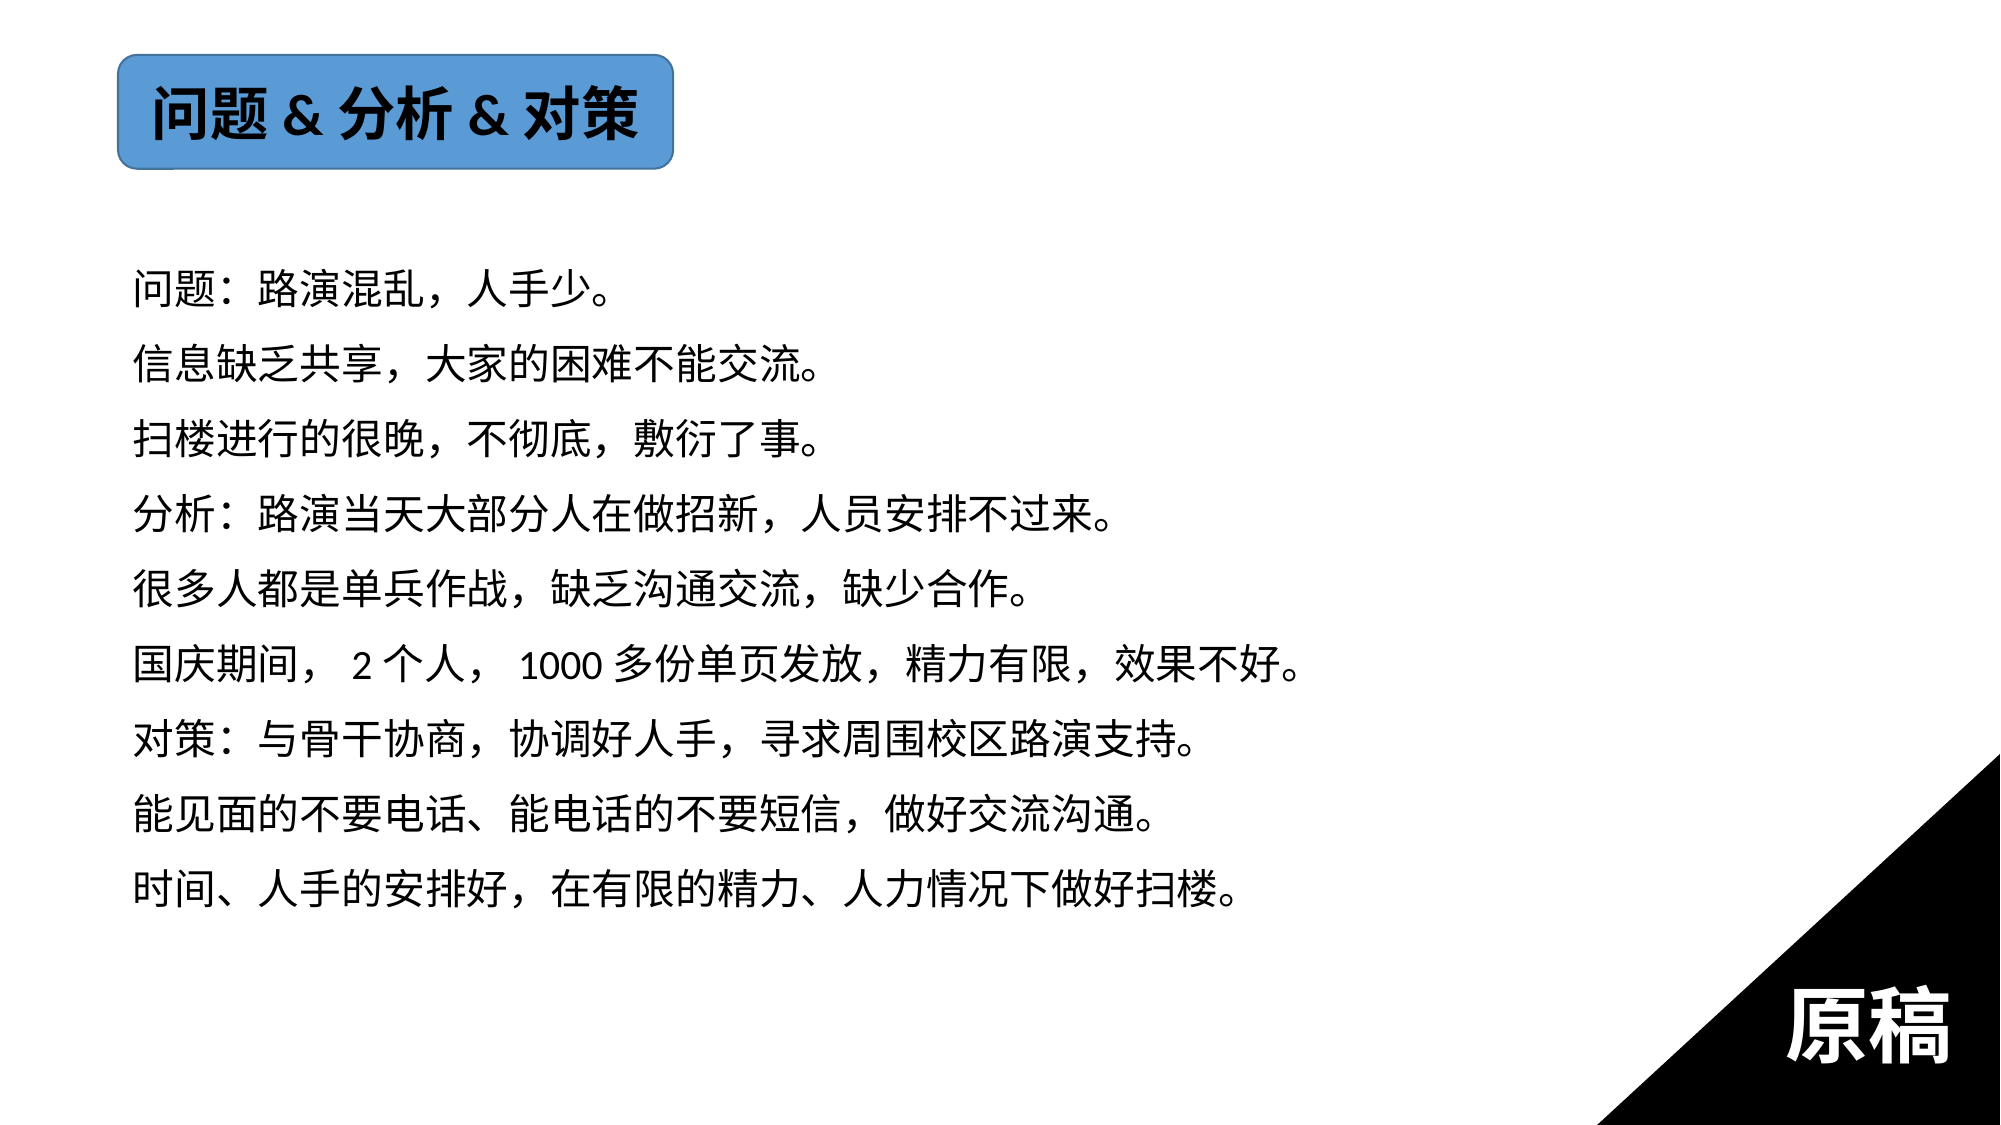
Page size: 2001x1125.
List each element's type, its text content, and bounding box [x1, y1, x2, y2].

text_box 问题：路演混乱，人手少。 信息缺乏共享，大家的困难不能交流。 扫楼进行的很晚，不彻底，敷衍了事。 分析：路演当天大部分人在做招新，人员安排不过来。 很多人都是单兵作战，缺乏沟通交流，缺少合作。 国庆期间，2个人，1000多份单页发放，精力有限，效果不好。 对策：与骨干协商，协调好人手，寻求周围校区路演支持。 能见面的不要电话、能电话的不要短信，做好交流沟通。 时间、人手的安排好，在有限的精力、人力情况下做好扫楼。 [117, 230, 1469, 996]
text_box 问题&分析&对策 [116, 53, 675, 170]
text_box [1596, 752, 2000, 1125]
